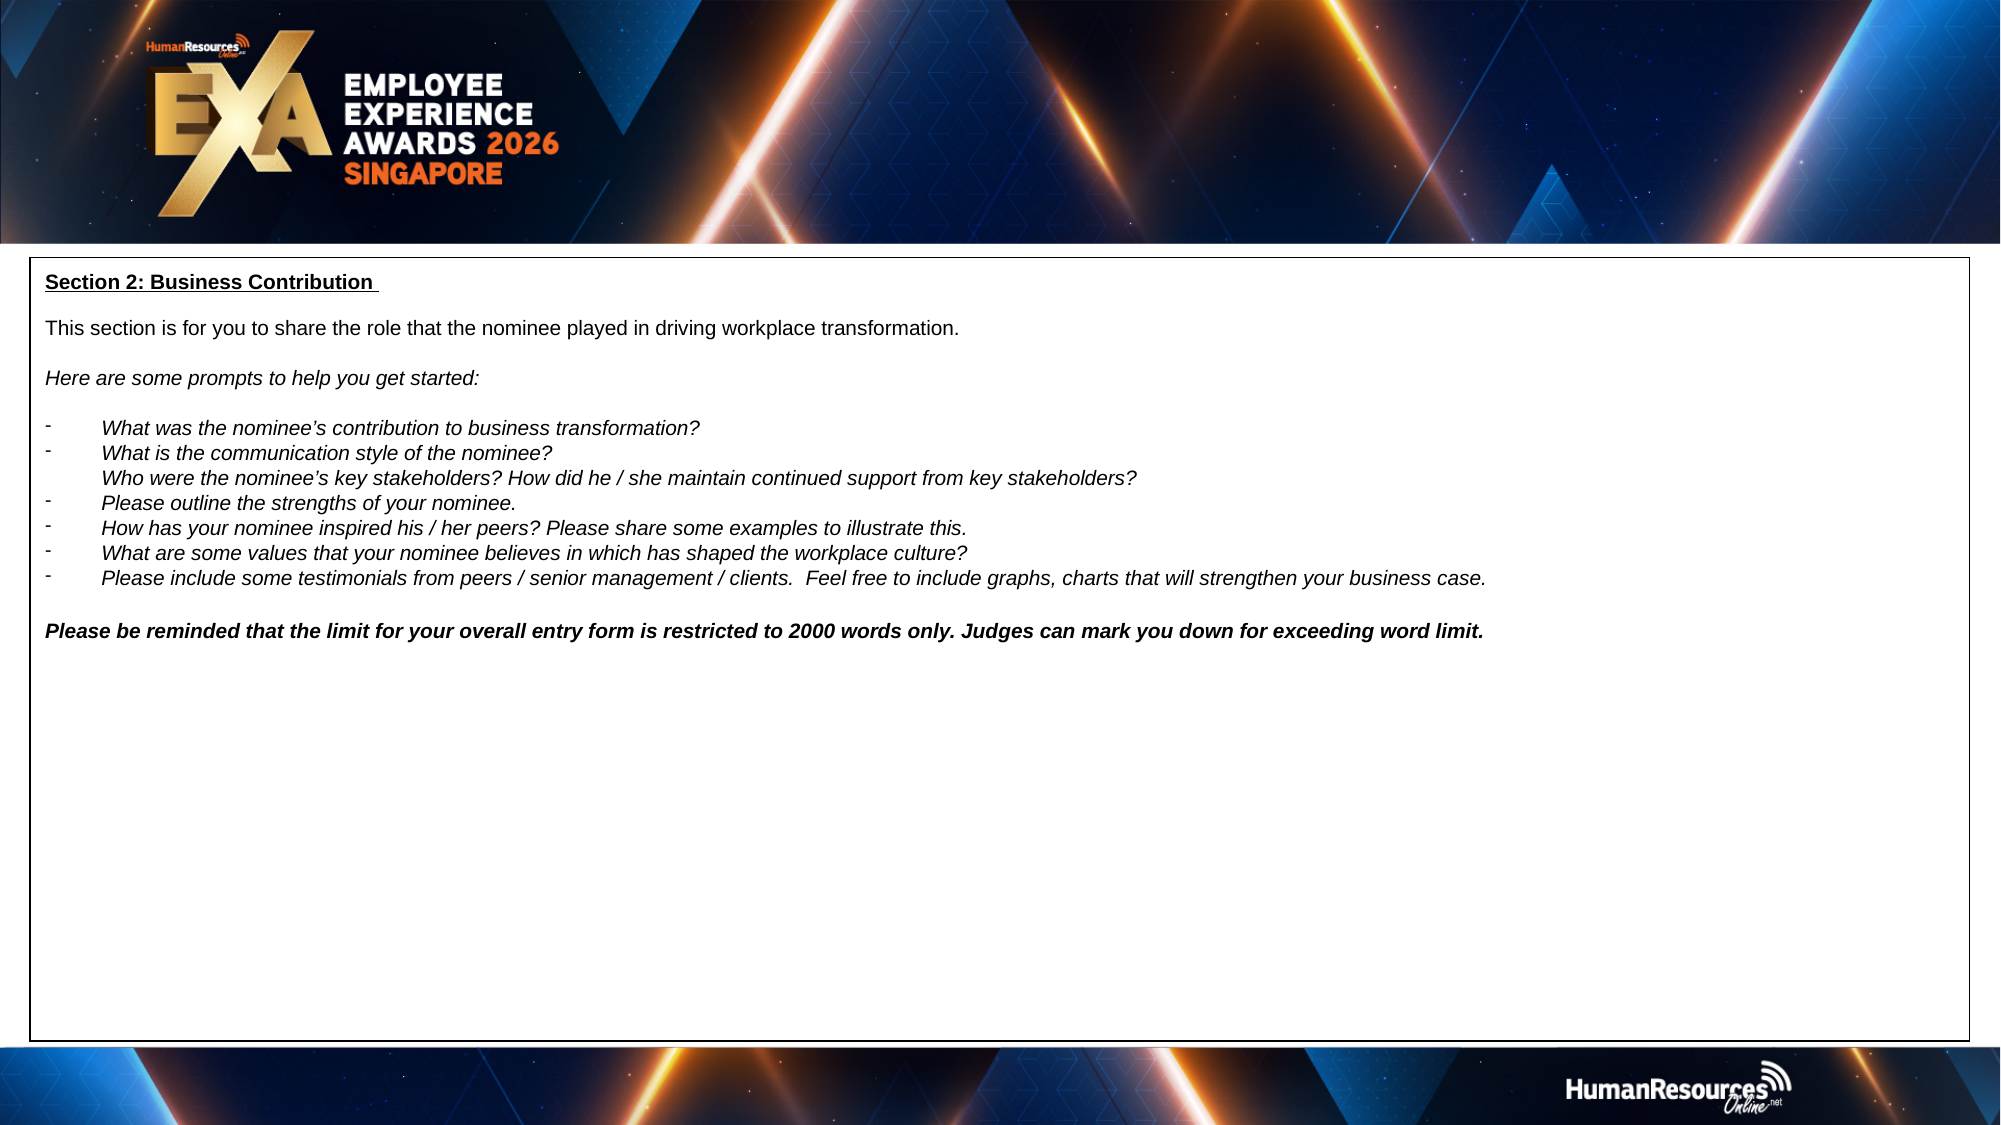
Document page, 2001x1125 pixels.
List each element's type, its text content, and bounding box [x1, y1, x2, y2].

picture [0, 0, 2001, 1125]
text_box Section 2: Business Contribution This section is for you to share the role that the nominee played in driving workplace transformation. Here are some prompts to help you get started: What was the nominee’s contribution to business transformation? What is the communication style of the nominee? Who were the nominee’s key stakeholders? How did he / she maintain continued support from key stakeholders? Please outline the strengths of your nominee. How has your nominee inspired his / her peers? Please share some examples to illustrate this. What are some values that your nominee believes in which has shaped the workplace culture? Please include some testimonials from peers / senior management / clients. Feel free to include graphs, charts that will strengthen your business case. Please be reminded that the limit for your overall entry form is restricted to 2000 words only. Judges can mark you down for exceeding word limit. [30, 257, 1970, 1042]
